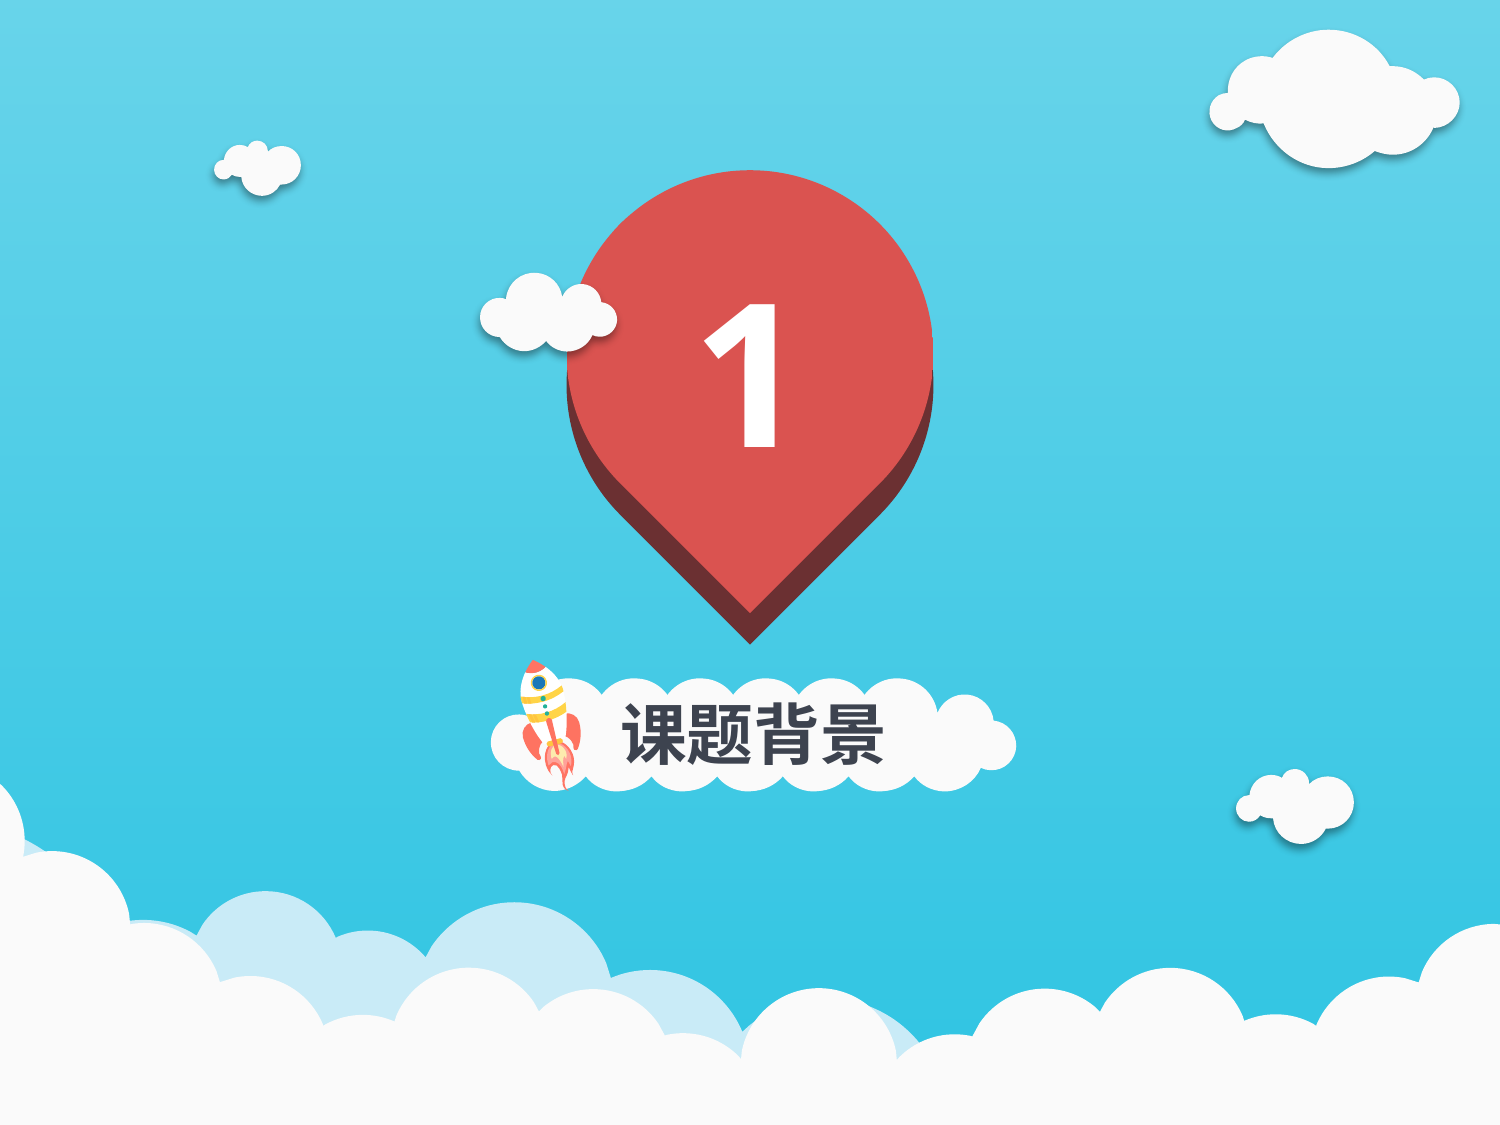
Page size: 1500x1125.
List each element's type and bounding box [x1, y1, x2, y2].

text_box [214, 140, 301, 196]
text_box [480, 272, 566, 352]
text_box [566, 170, 934, 569]
text_box [490, 659, 1017, 792]
text_box [1236, 769, 1354, 844]
text_box [1209, 29, 1460, 169]
